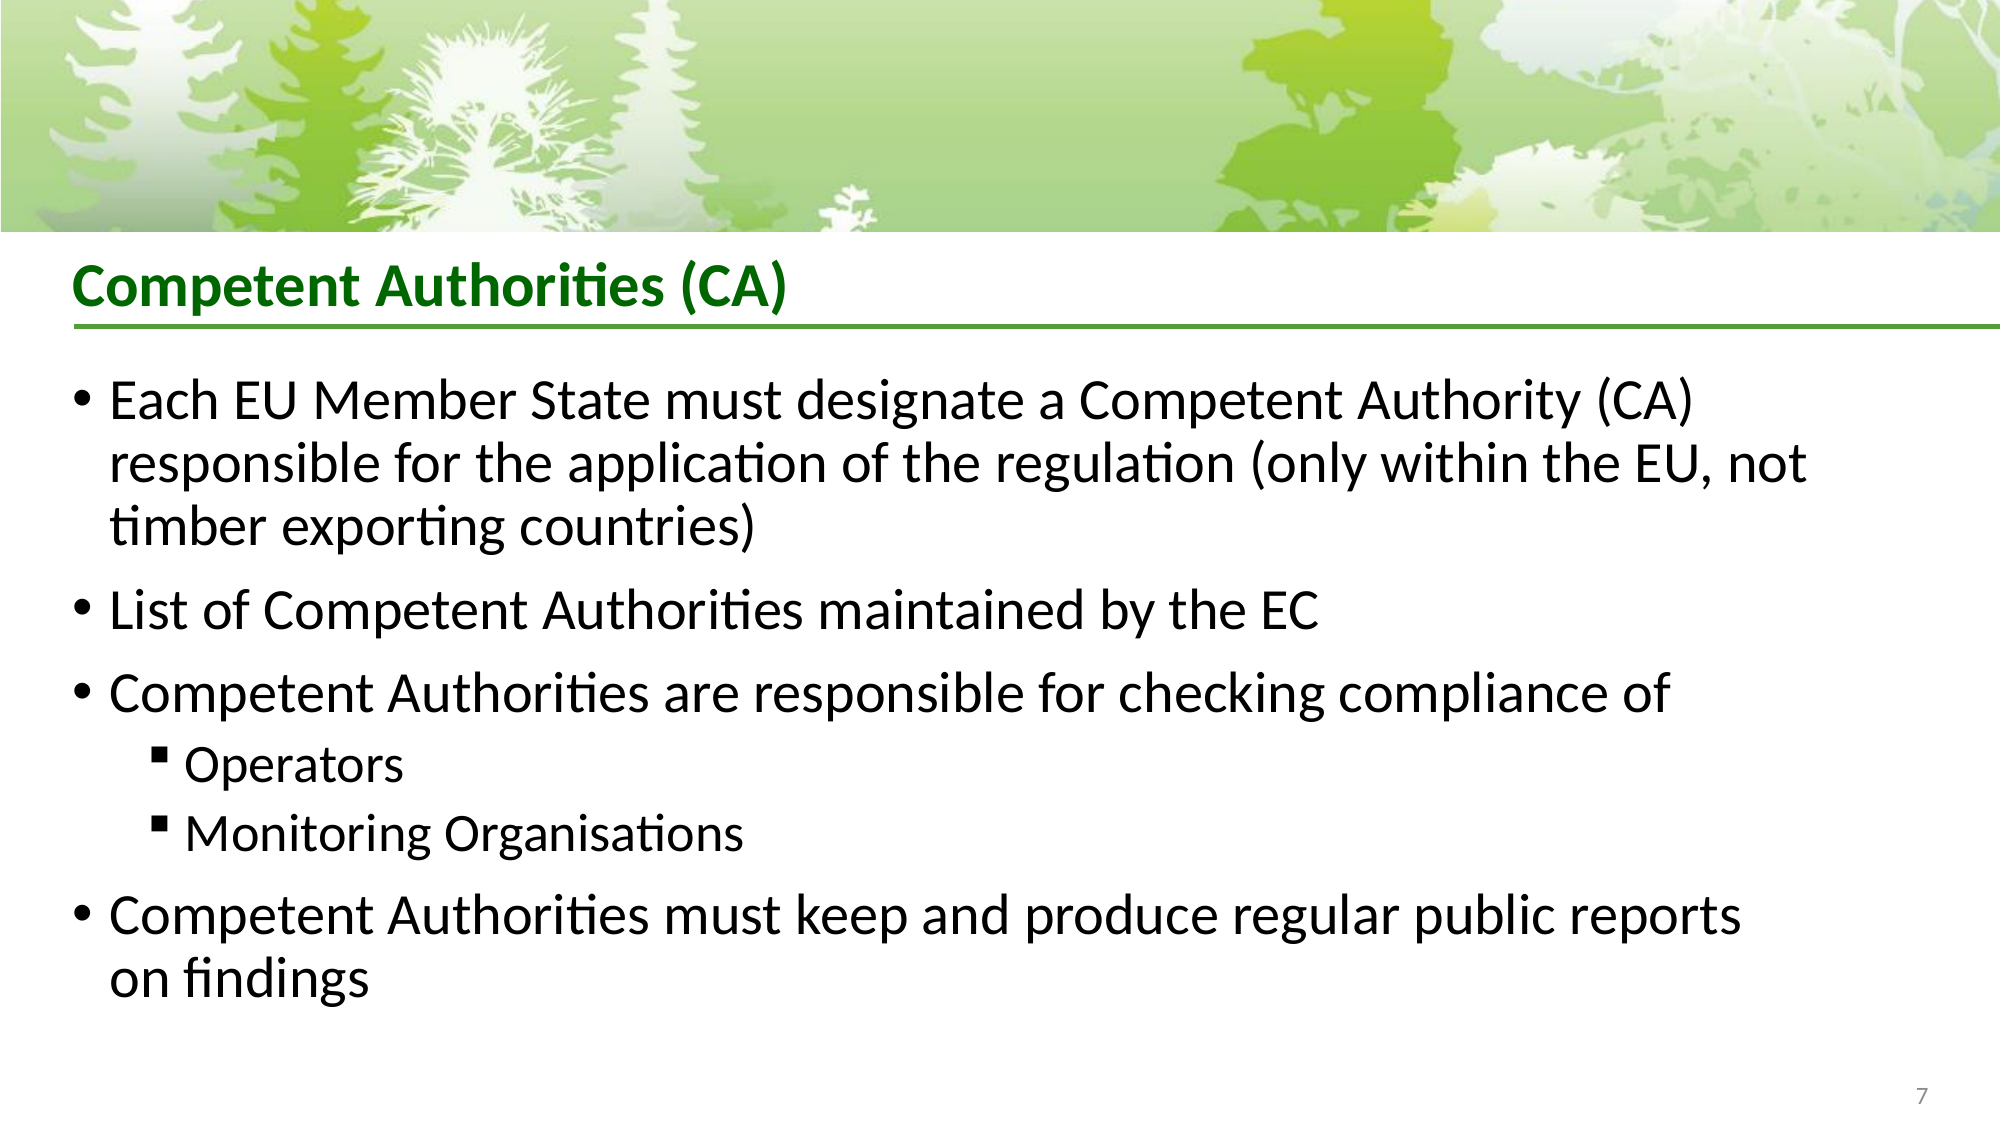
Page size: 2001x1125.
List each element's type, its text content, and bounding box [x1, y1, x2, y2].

picture [0, 0, 2000, 232]
list Each EU Member State must designate a Competent Authority (CA) responsible for the application of the regulation (only within the EU, not timber exporting countries) List of Competent Authorities maintained by the EC Competent Authorities are responsible for checking compliance of Operators Monitoring Organisations Competent Authorities must keep and produce regular public reports on findings [57, 362, 1827, 1105]
title Competent Authorities (CA) [57, 192, 1408, 362]
slide_number 7 [1493, 1065, 1944, 1125]
